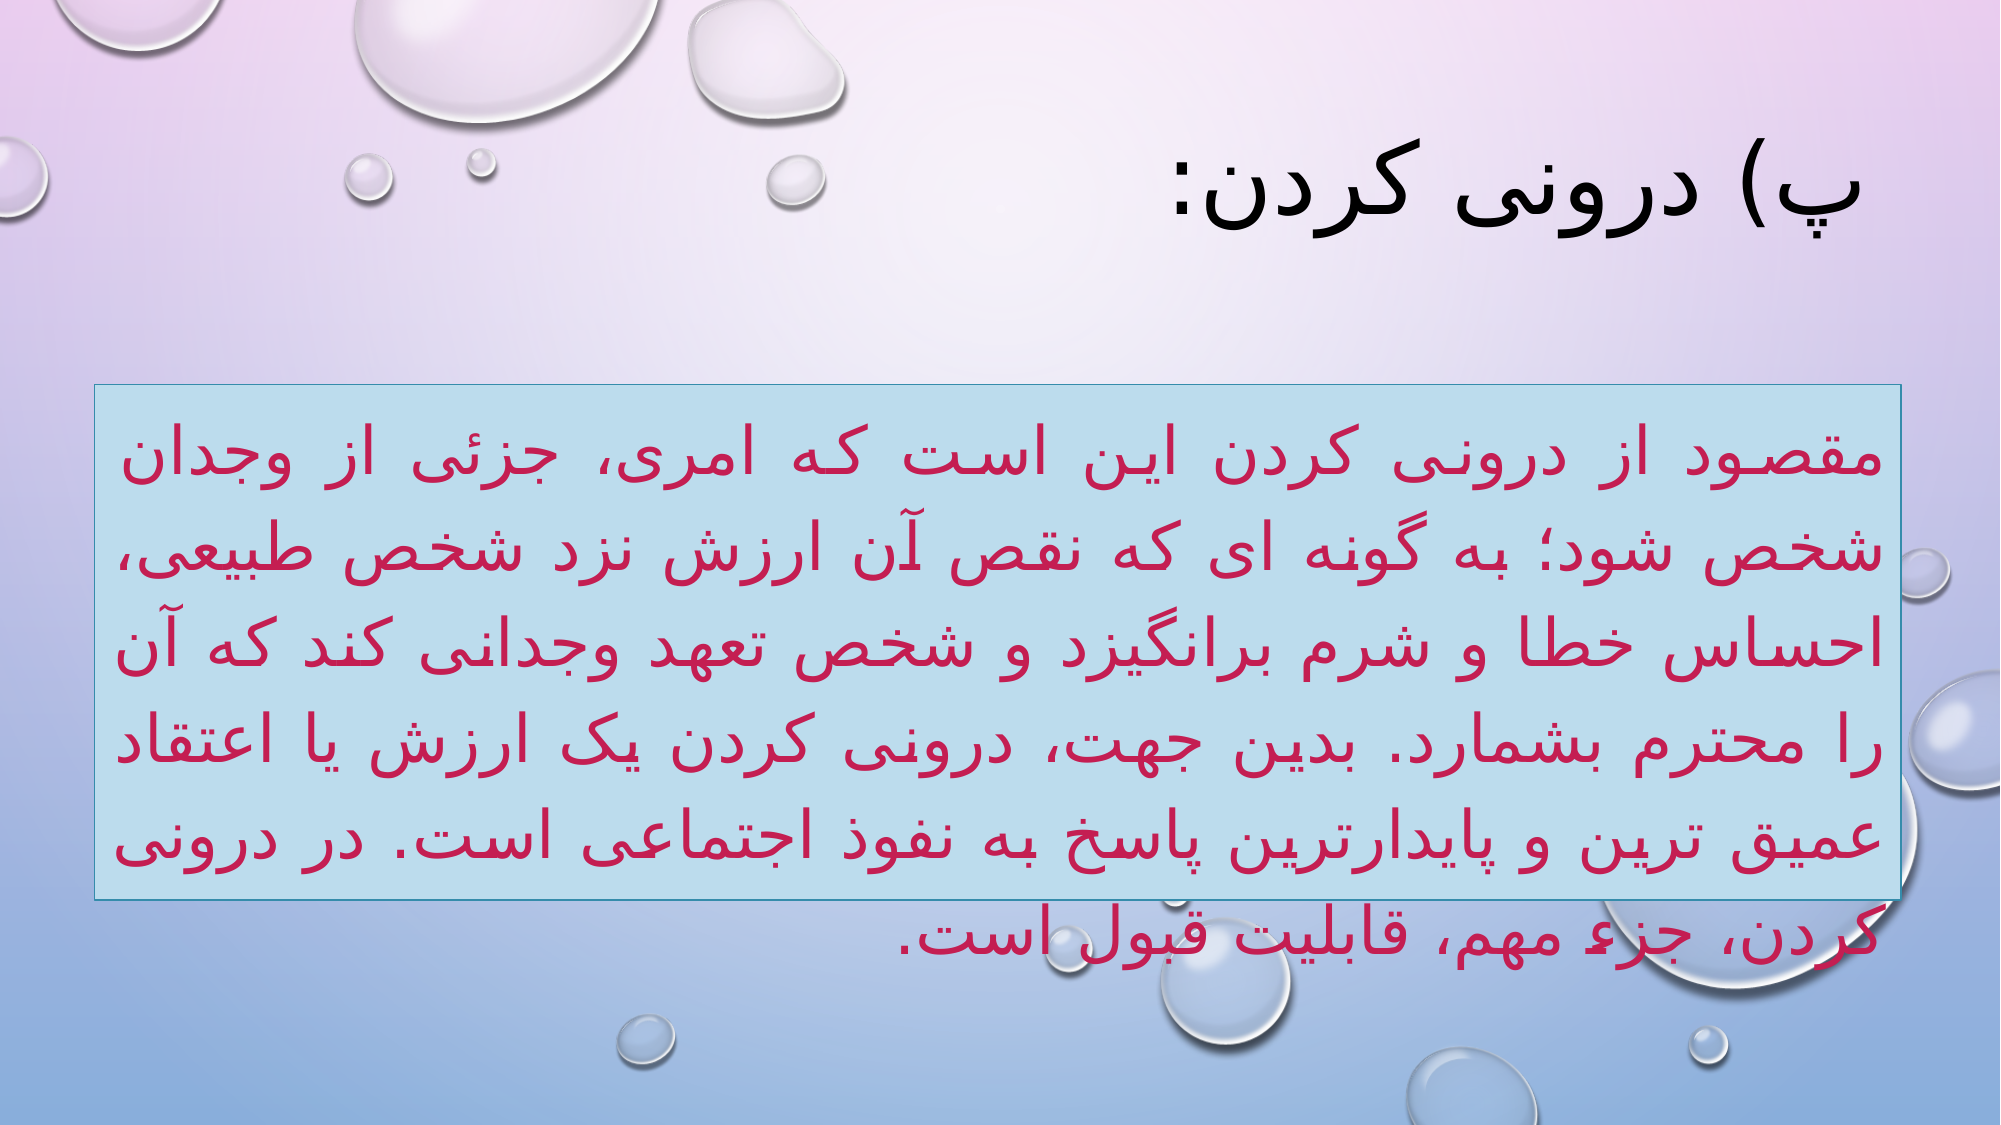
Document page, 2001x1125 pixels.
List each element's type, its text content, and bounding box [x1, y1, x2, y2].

picture [0, 0, 2000, 1125]
subtitle مقصود از درونی کردن این است که امری، جزئی از وجدان شخص شود؛ به گونه ای که نقص آن ارزش نزد شخص طبیعی، احساس خطا و شرم برانگیزد و شخص تعهد وجدانی کند که آن را محترم بشمارد. بدین جهت، درونی کردن یک ارزش یا اعتقاد عمیق ترین و پایدارترین پاسخ به نفوذ اجتماعی است. در درونی کردن، جزء مهم، قابلیت قبول است. [94, 384, 1902, 901]
title پ) درونی کردن: [1086, 66, 1949, 244]
